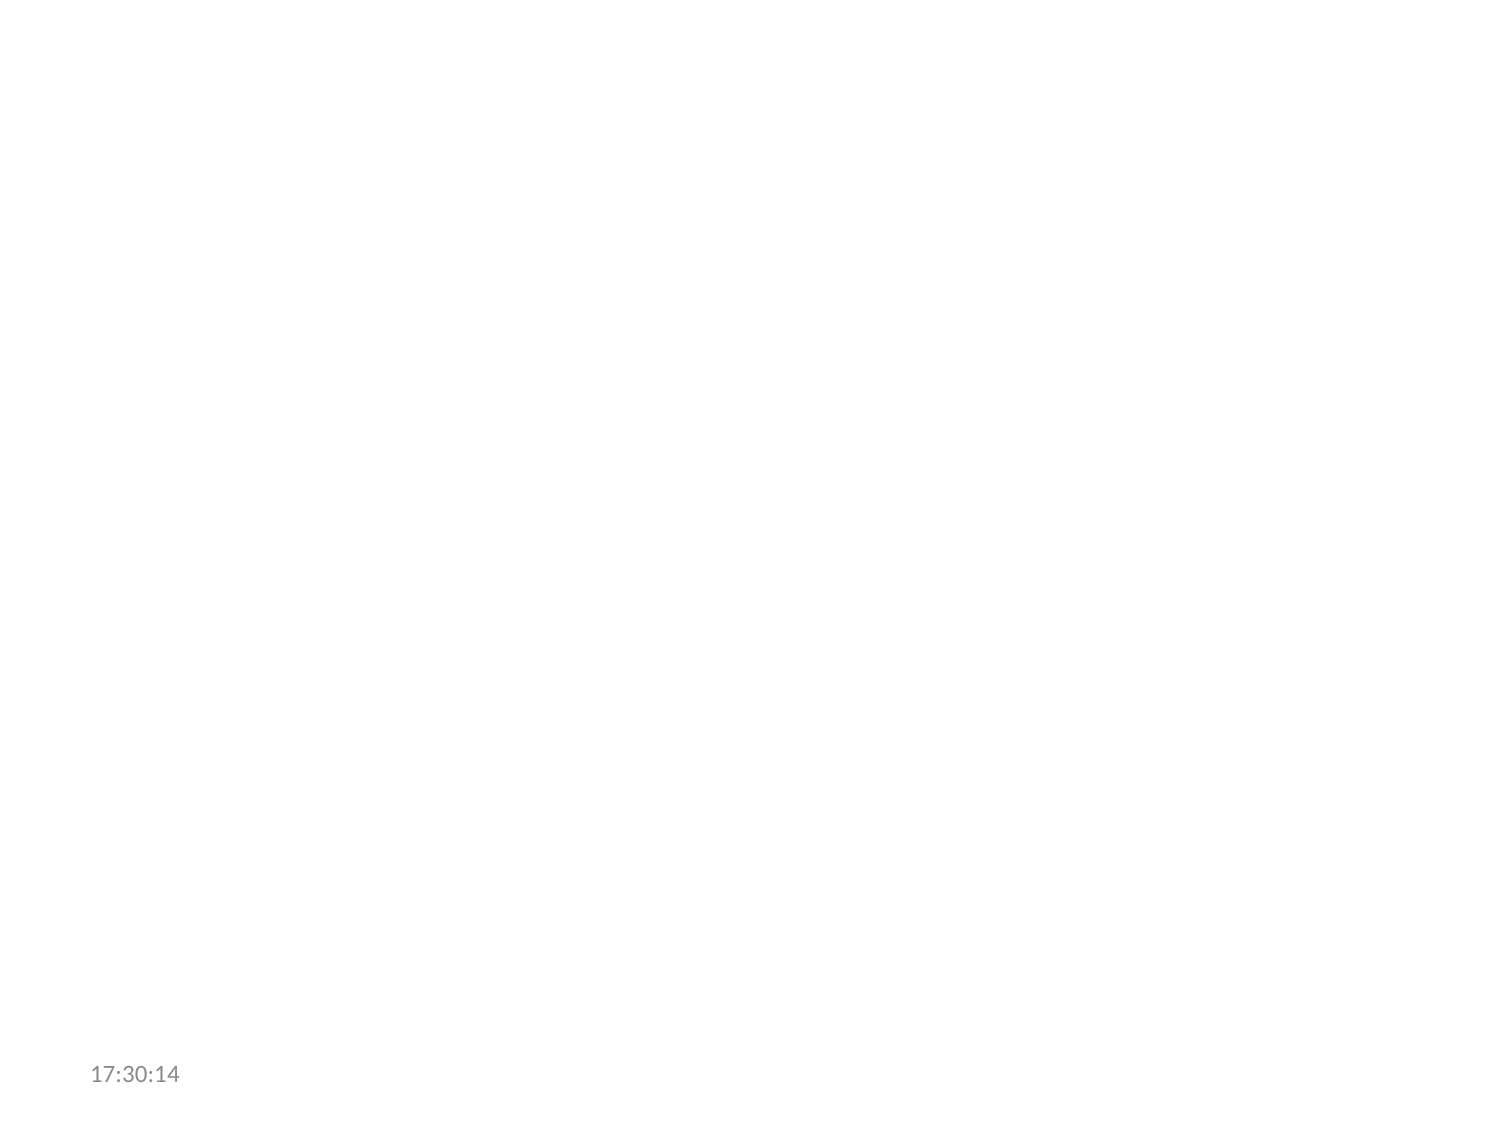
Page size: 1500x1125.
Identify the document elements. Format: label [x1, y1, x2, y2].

slide_number [75, 1042, 425, 1103]
